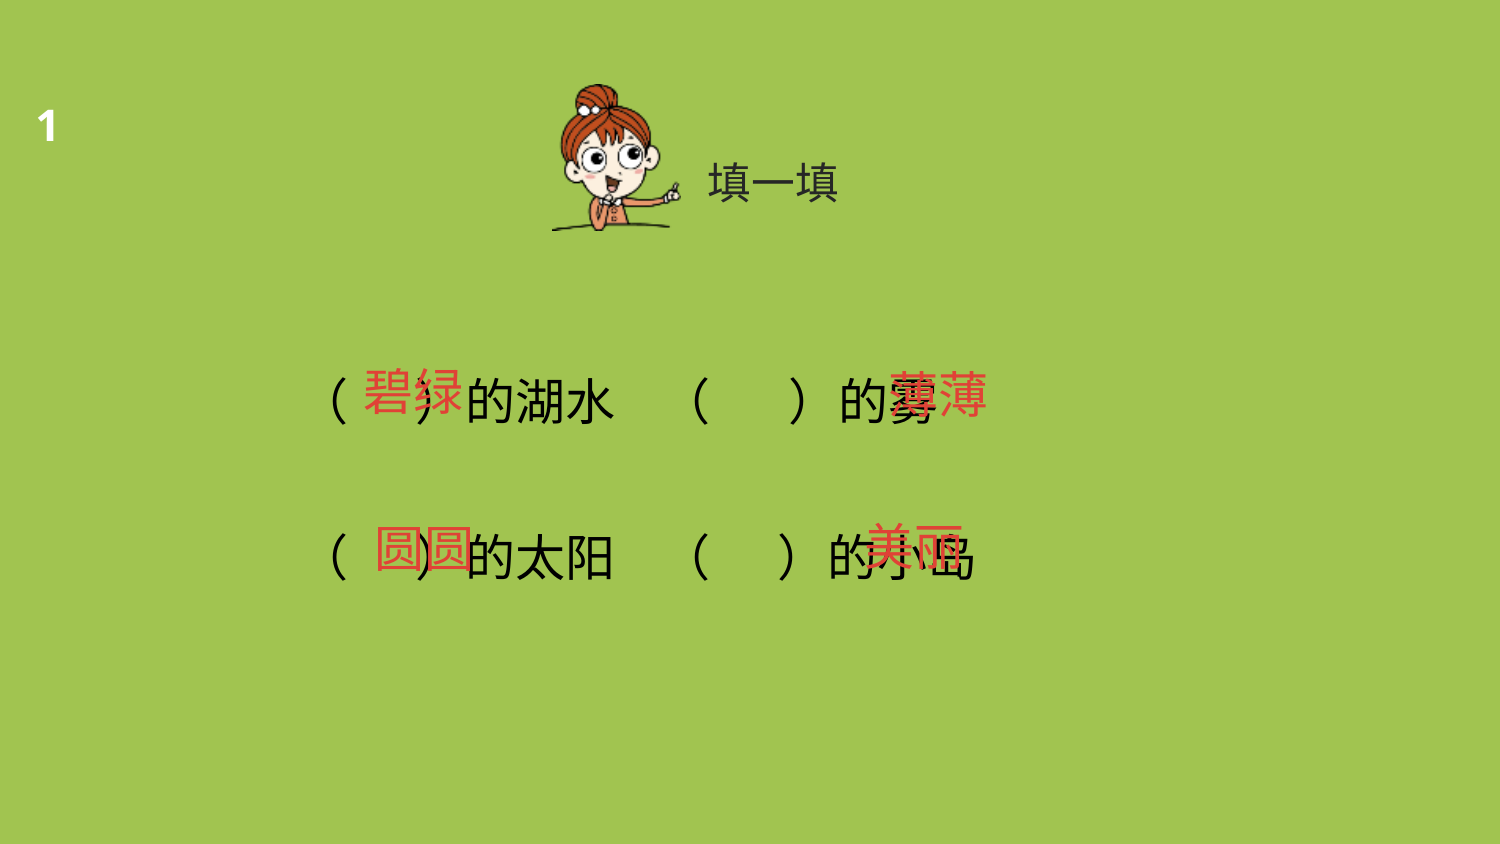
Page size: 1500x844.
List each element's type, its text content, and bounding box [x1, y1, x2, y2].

text_box 碧绿 [352, 354, 475, 426]
text_box 薄薄 [876, 357, 1000, 429]
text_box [552, 84, 948, 231]
text_box 美丽 [853, 509, 976, 581]
text_box （ ）的湖水 （ ）的雾 （ ）的太阳 （ ）的小岛 [286, 347, 1213, 593]
text_box 圆圆 [363, 511, 486, 584]
text_box 1 [12, 85, 84, 163]
